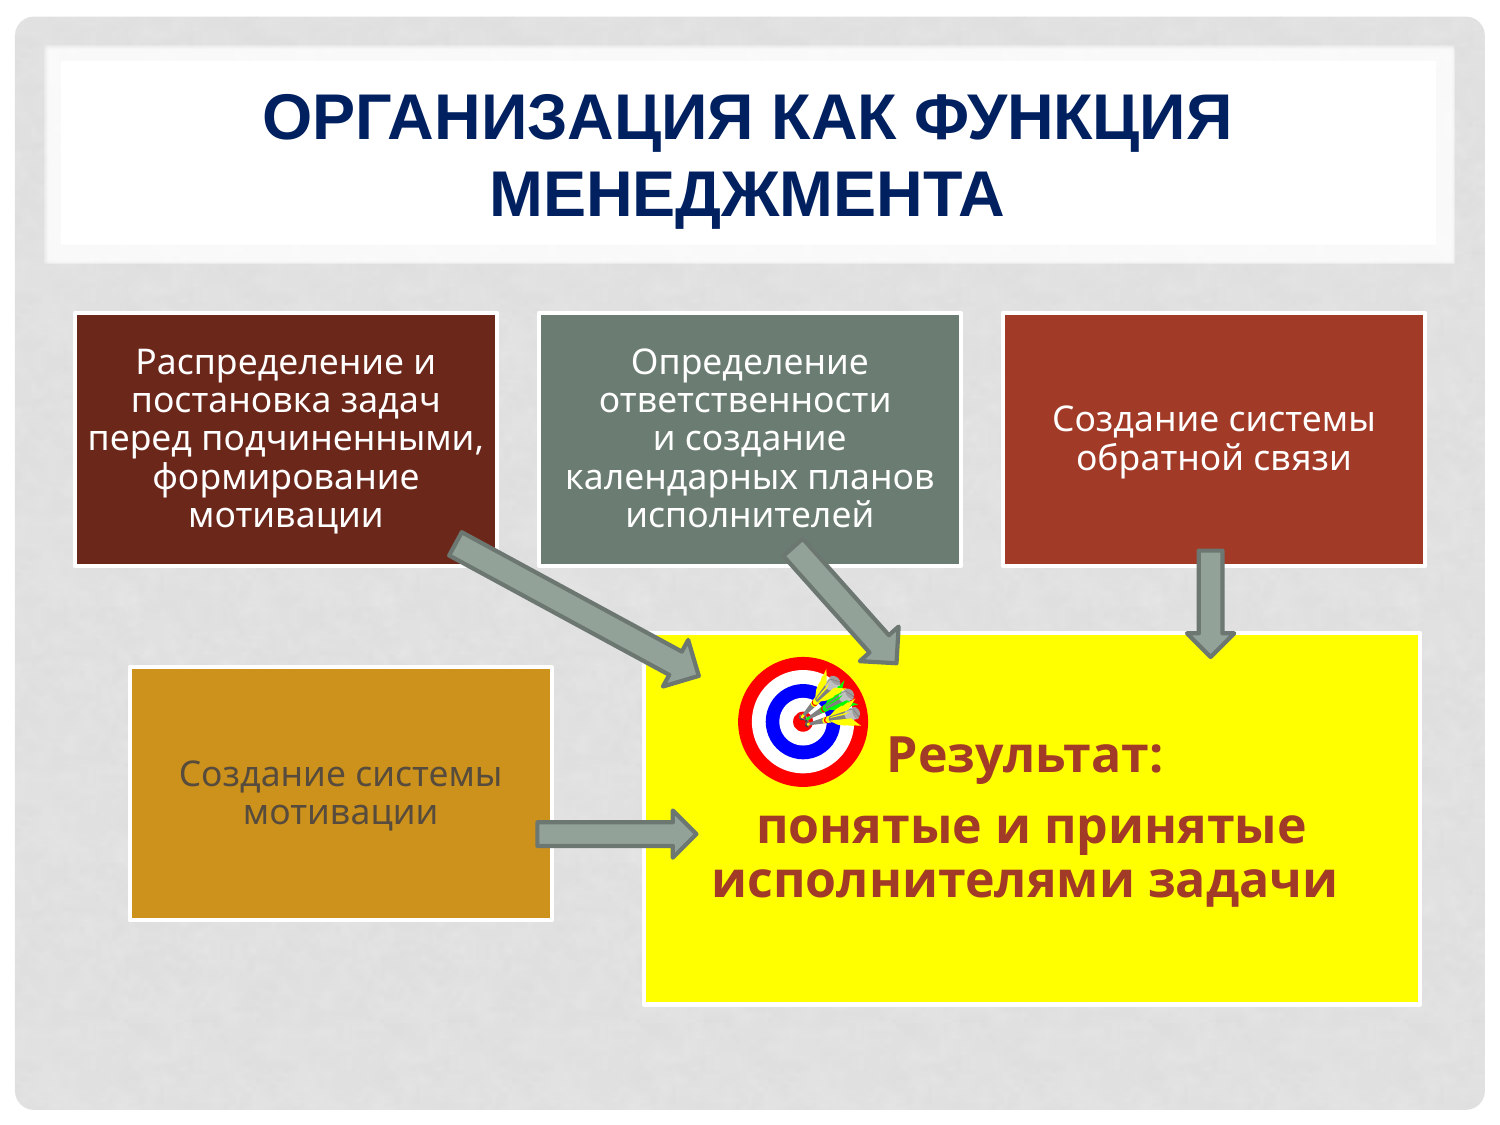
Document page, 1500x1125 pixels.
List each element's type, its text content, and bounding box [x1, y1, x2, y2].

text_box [737, 656, 869, 788]
title Организация как функция менеджмента [69, 66, 1425, 238]
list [74, 287, 1426, 1006]
